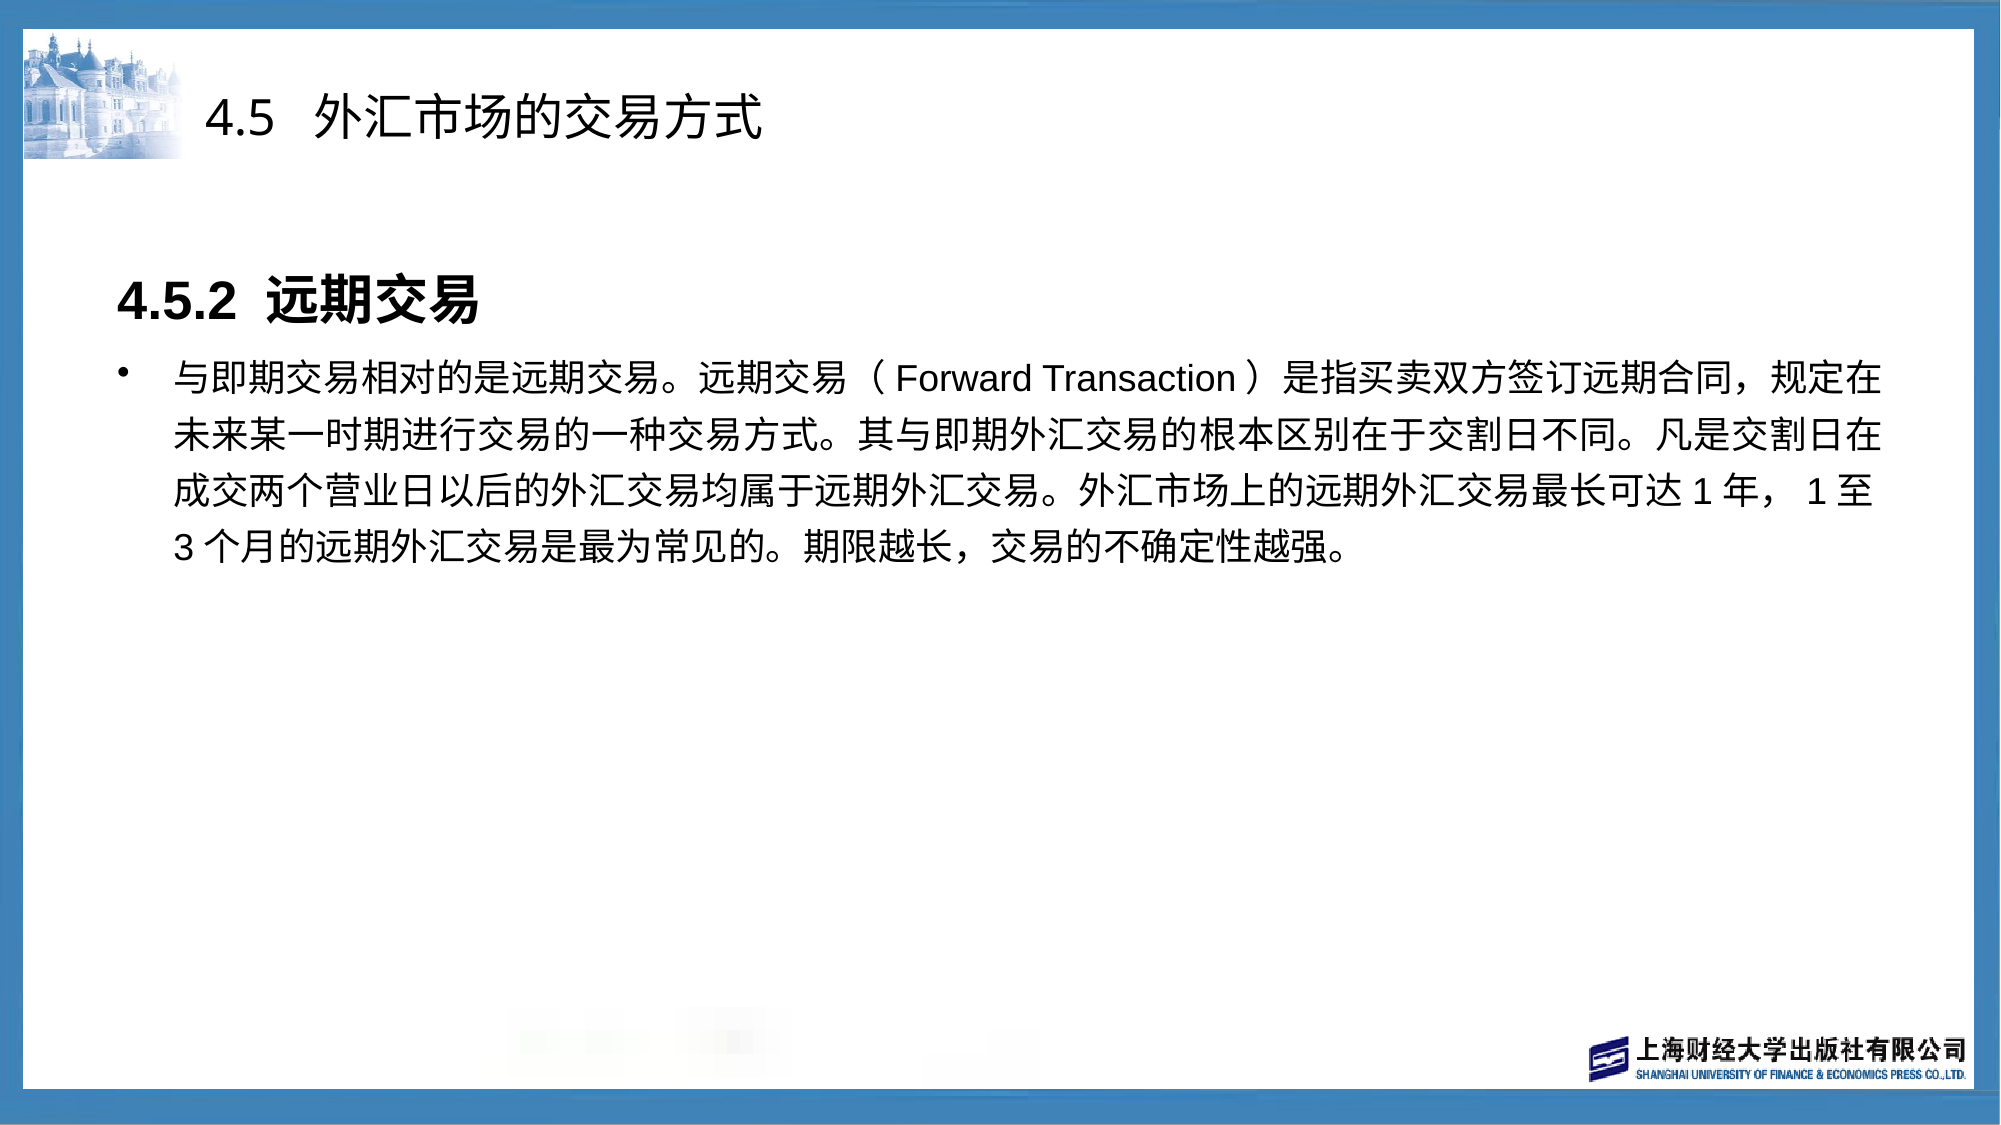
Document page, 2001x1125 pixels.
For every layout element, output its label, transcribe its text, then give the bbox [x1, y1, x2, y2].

list 4.5.2 远期交易 与即期交易相对的是远期交易。远期交易（Forward Transaction）是指买卖双方签订远期合同，规定在未来某一时期进行交易的一种交易方式。其与即期外汇交易的根本区别在于交割日不同。凡是交割日在成交两个营业日以后的外汇交易均属于远期外汇交易。外汇市场上的远期外汇交易最长可达1年，1至3个月的远期外汇交易是最为常见的。期限越长，交易的不确定性越强。 [102, 241, 1898, 1065]
title 4.5 外汇市场的交易方式 [190, 64, 1547, 168]
picture [0, 0, 2001, 1125]
